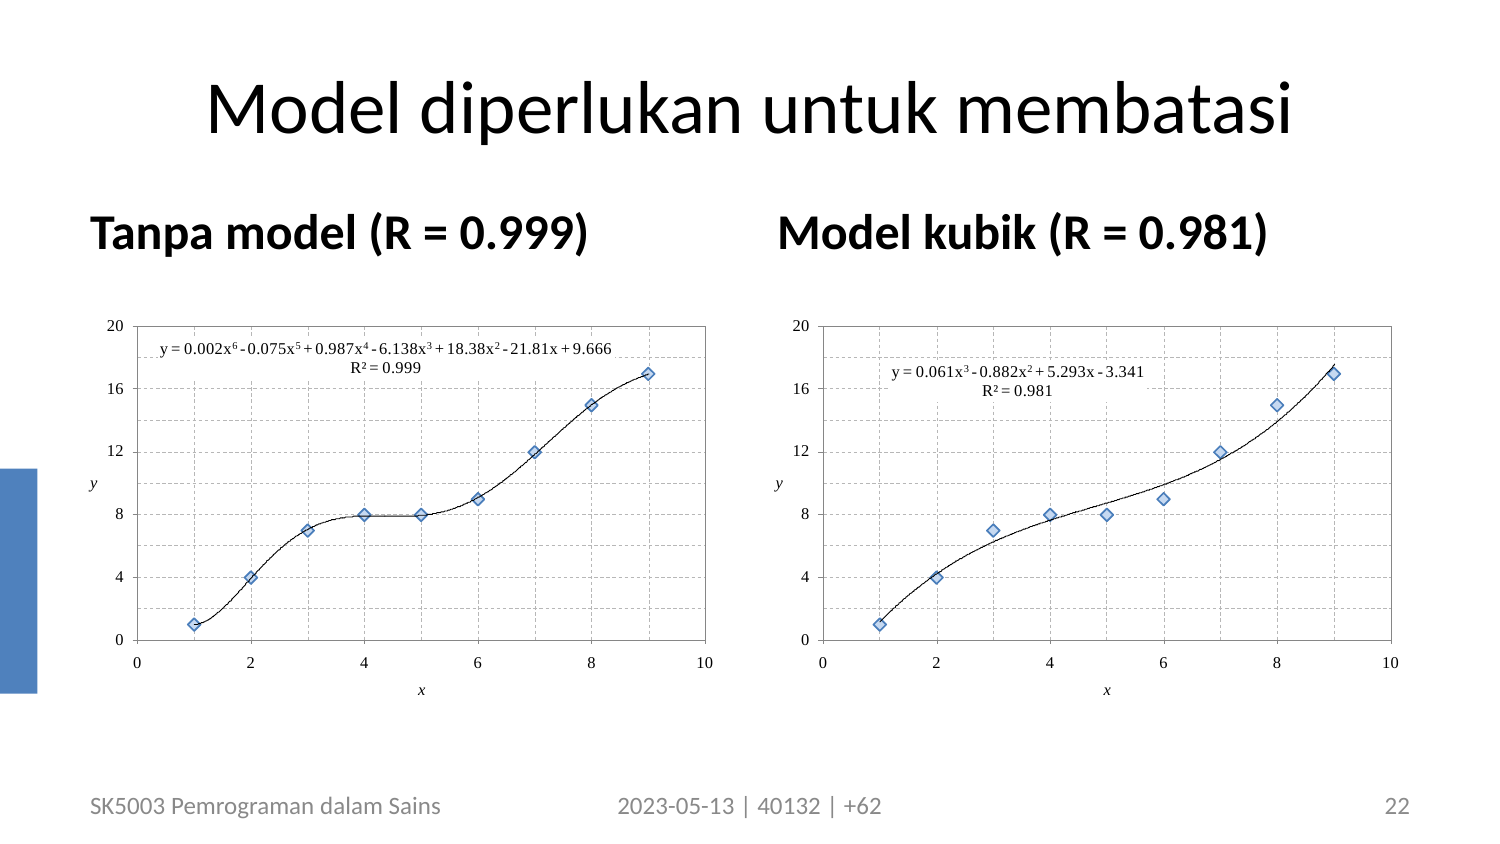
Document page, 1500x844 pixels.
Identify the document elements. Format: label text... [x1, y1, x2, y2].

picture [761, 305, 1425, 704]
list Tanpa model (R = 0.999) [74, 188, 738, 268]
slide_number SK5003 Pemrograman dalam Sains [75, 782, 463, 827]
picture [75, 305, 740, 704]
slide_number 22 [1074, 782, 1425, 827]
list Model kubik (R = 0.981) [761, 188, 1426, 268]
title Model diperlukan untuk membatasi [74, 33, 1426, 175]
footer 2023-05-13 | 40132 | +62 [512, 782, 988, 827]
